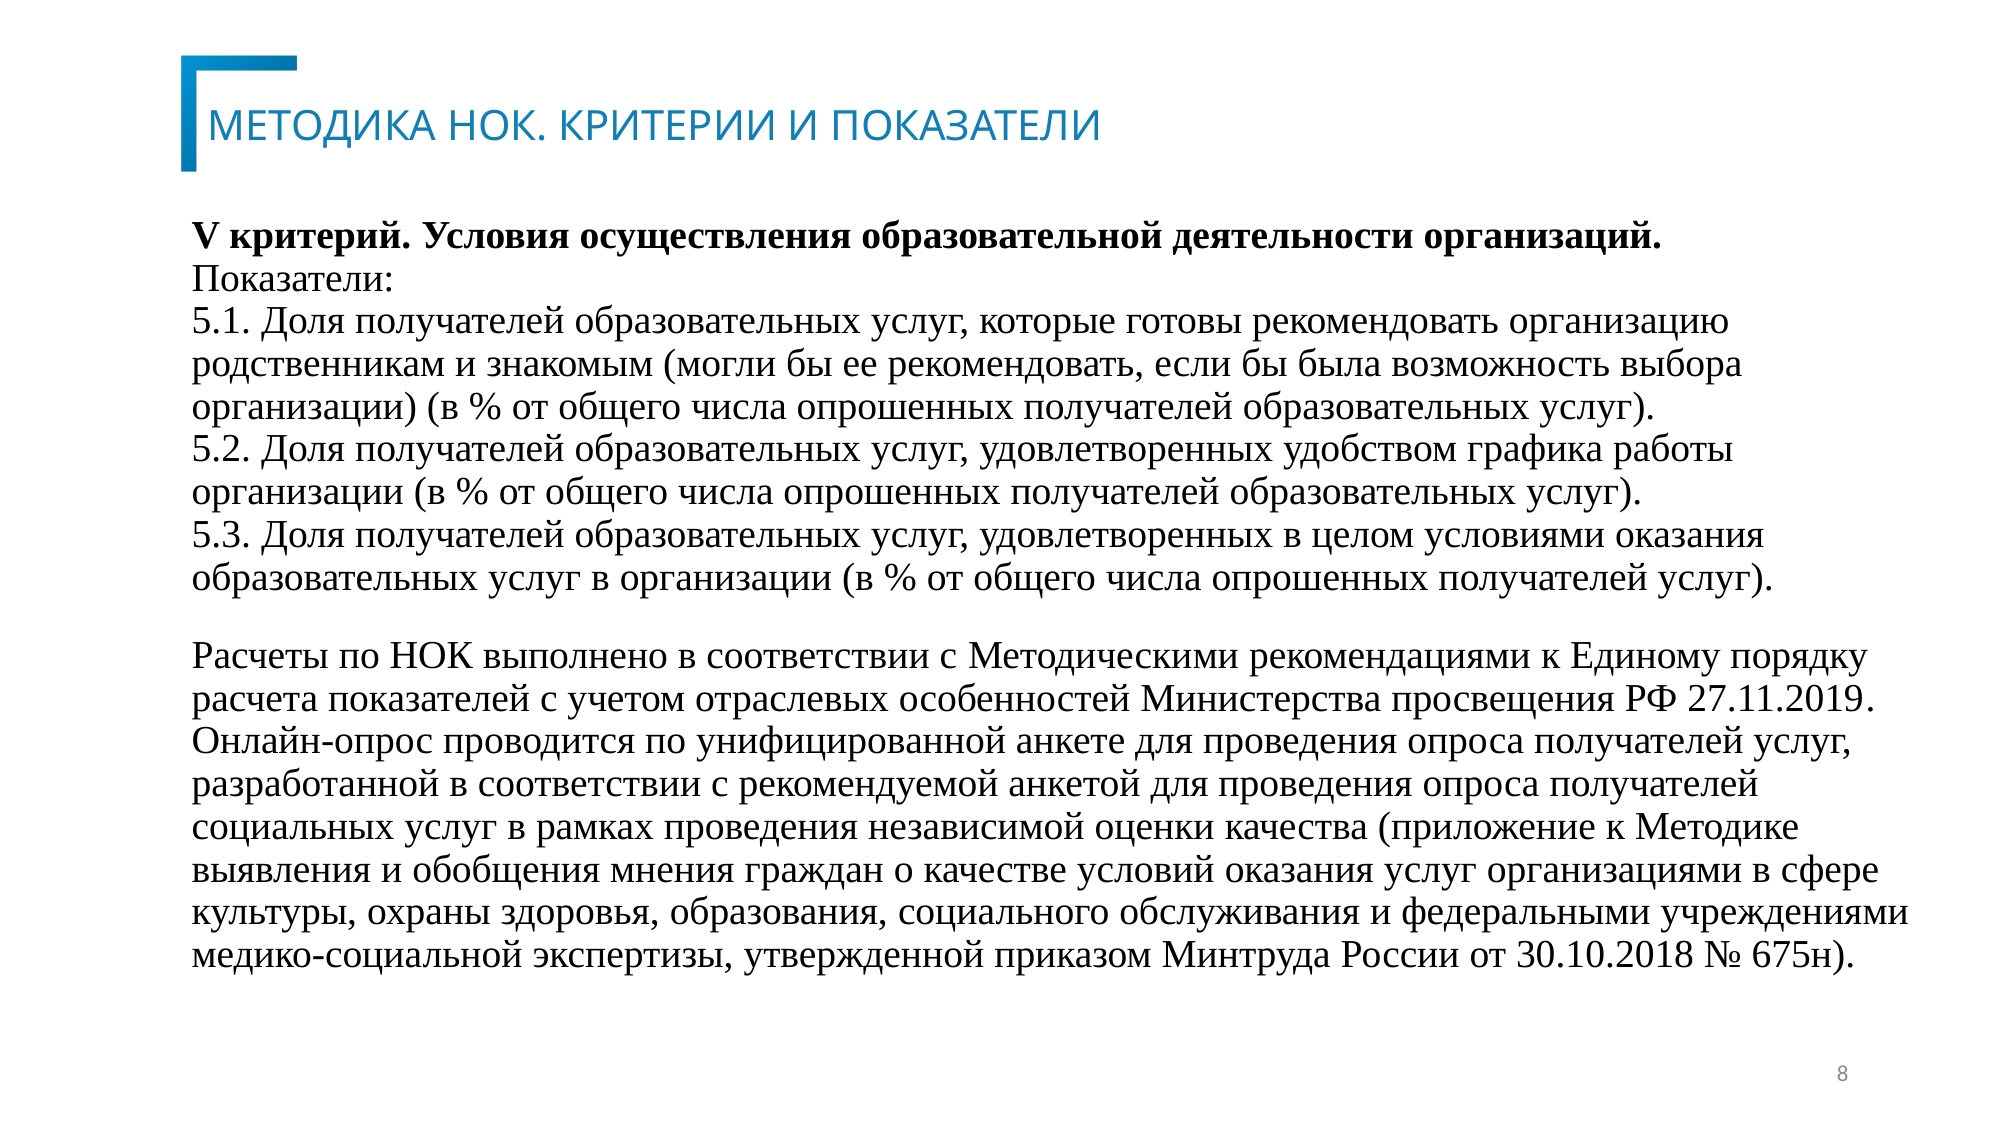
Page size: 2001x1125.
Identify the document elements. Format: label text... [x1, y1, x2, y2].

slide_number 8 [1413, 1042, 1864, 1103]
picture [197, 71, 297, 172]
text_box V критерий. Условия осуществления образовательной деятельности организаций. Показатели: 5.1. Доля получателей образовательных услуг, которые готовы рекомендовать организацию родственникам и знакомым (могли бы ее рекомендовать, если бы была возможность выбора организации) (в % от общего числа опрошенных получателей образовательных услуг). 5.2. Доля получателей образовательных услуг, удовлетворенных удобством графика работы организации (в % от общего числа опрошенных получателей образовательных услуг). 5.3. Доля получателей образовательных услуг, удовлетворенных в целом условиями оказания образовательных услуг в организации (в % от общего числа опрошенных получателей услуг). Расчеты по НОК выполнено в соответствии с Методическими рекомендациями к Единому порядку расчета показателей с учетом отраслевых особенностей Министерства просвещения РФ 27.11.2019. Онлайн-опрос проводится по унифицированной анкете для проведения опроса получателей услуг, разработанной в соответствии с рекомендуемой анкетой для проведения опроса получателей социальных услуг в рамках проведения независимой оценки качества (приложение к Методике выявления и обобщения мнения граждан о качестве условий оказания услуг организациями в сфере культуры, охраны здоровья, образования, социального обслуживания и федеральными учреждениями медико-социальной экспертизы, утвержденной приказом Минтруда России от 30.10.2018 № 675н). [176, 181, 1954, 1045]
text_box МЕТОДИКА НОК. КРИТЕРИИ И ПОКАЗАТЕЛИ [192, 42, 1912, 181]
